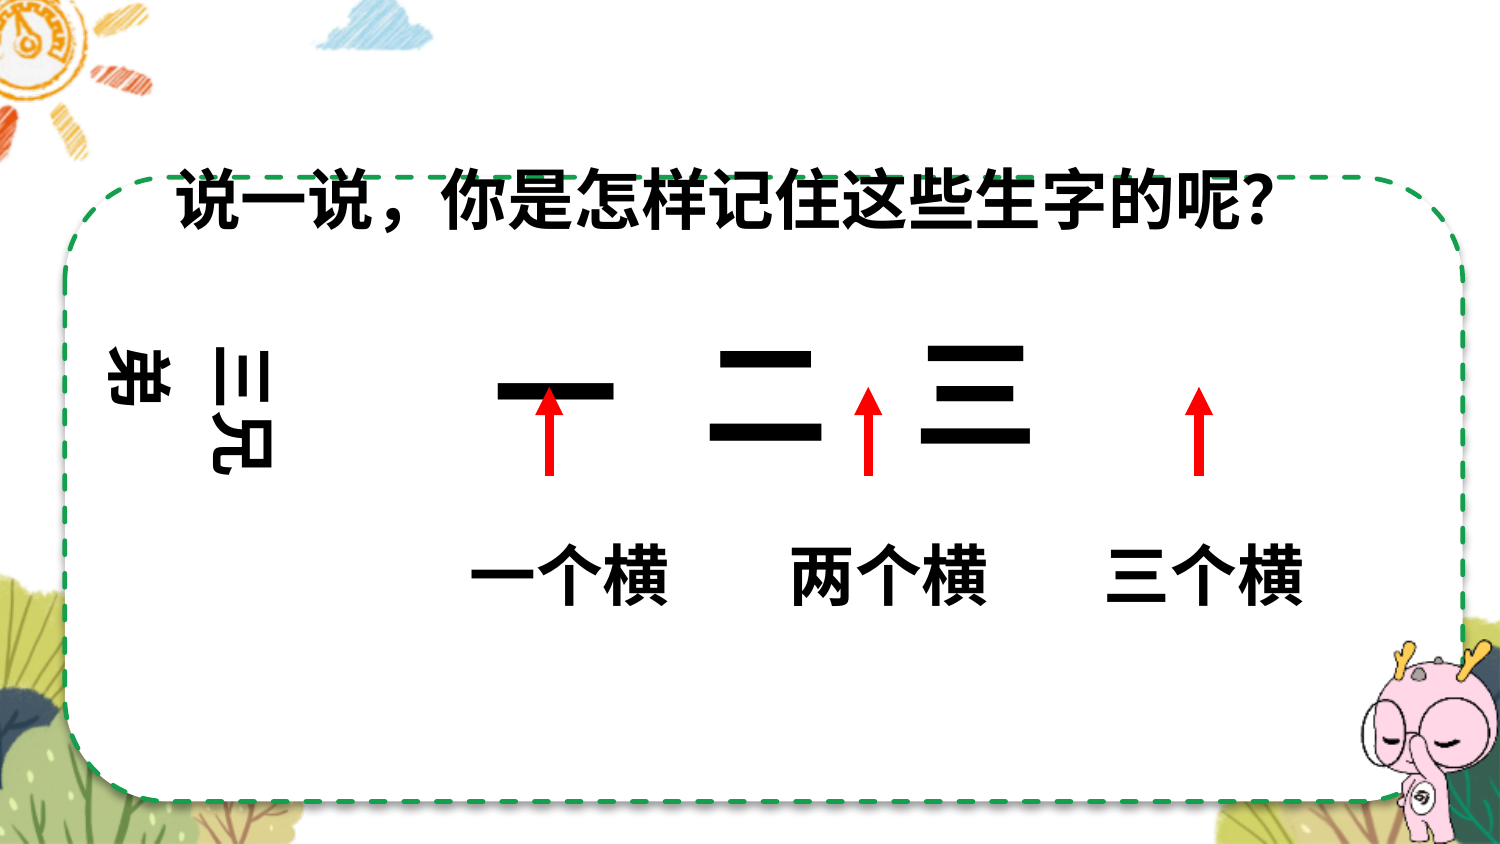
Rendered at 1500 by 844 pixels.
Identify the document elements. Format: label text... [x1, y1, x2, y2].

text_box 说一说，你是怎样记住这些生字的呢？ [159, 126, 1376, 246]
picture [1184, 550, 1500, 844]
text_box 三个横 [1088, 502, 1326, 621]
text_box 三兄弟 [75, 328, 317, 501]
text_box 一 二 三 [478, 262, 1317, 473]
text_box 一个横 [454, 502, 691, 621]
text_box 两个横 [773, 502, 1010, 621]
picture [0, 0, 674, 166]
picture [0, 549, 313, 844]
